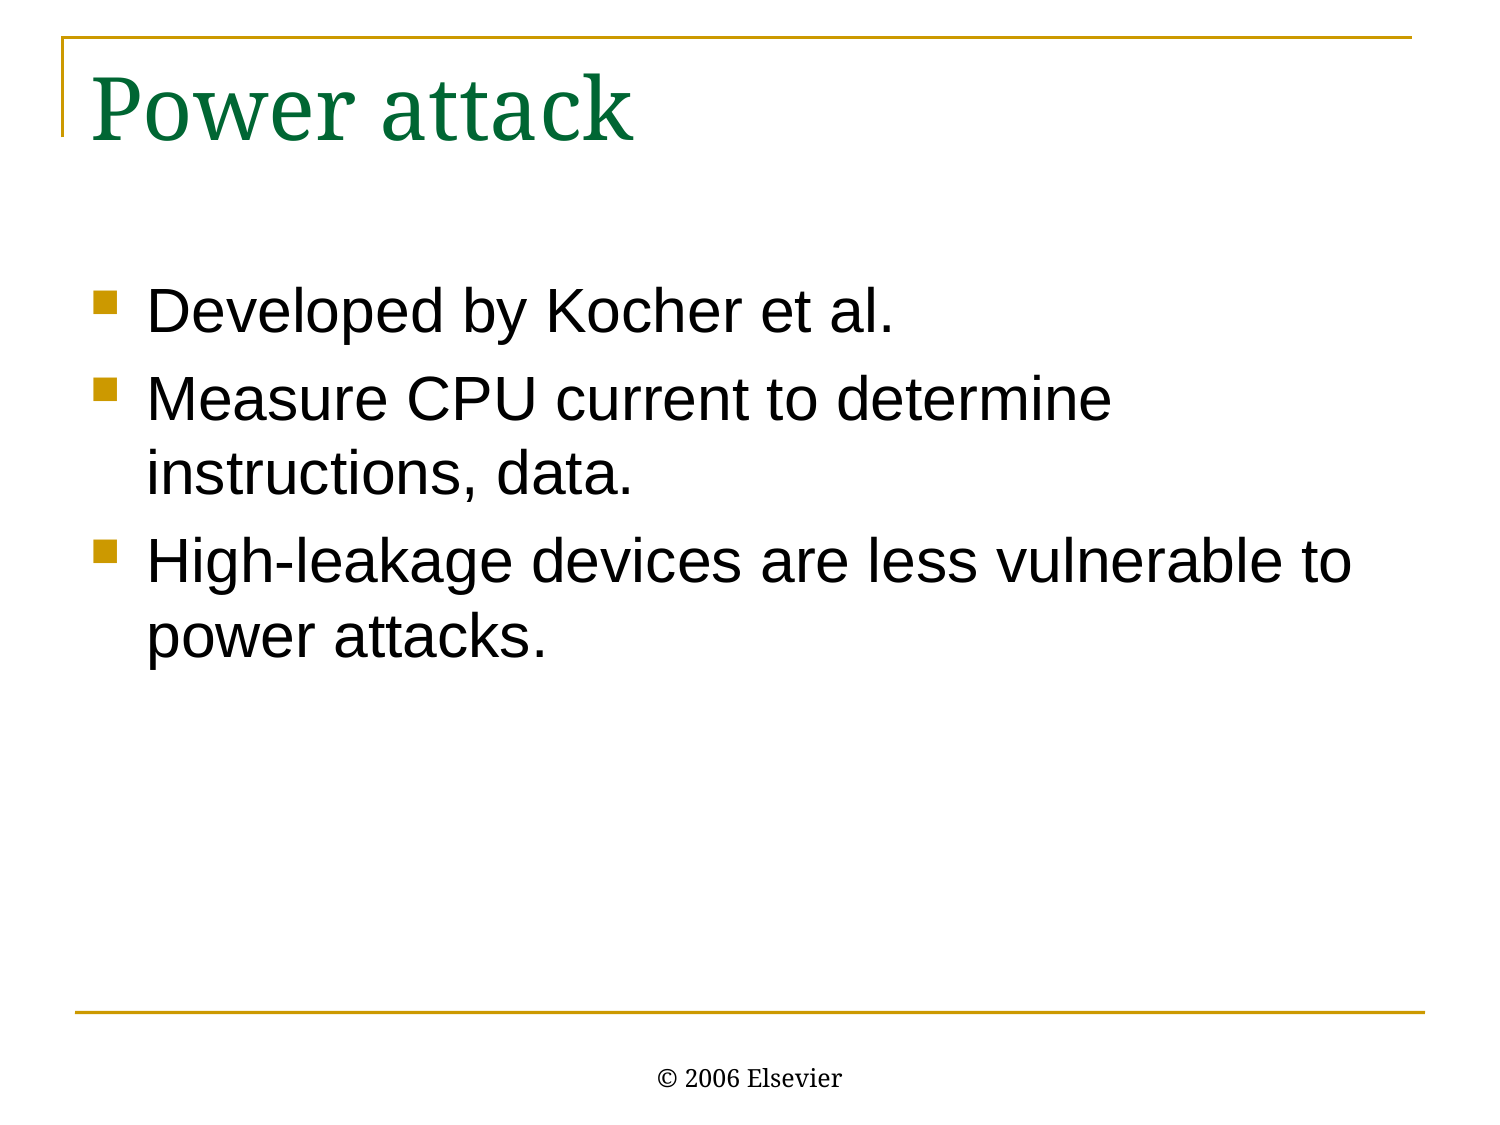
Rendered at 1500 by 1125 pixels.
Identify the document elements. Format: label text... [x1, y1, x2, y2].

footer © 2006 Elsevier [512, 1025, 988, 1100]
list Developed by Kocher et al. Measure CPU current to determine instructions, data. High-leakage devices are less vulnerable to power attacks. [75, 262, 1425, 1006]
title Power attack [75, 45, 1425, 233]
